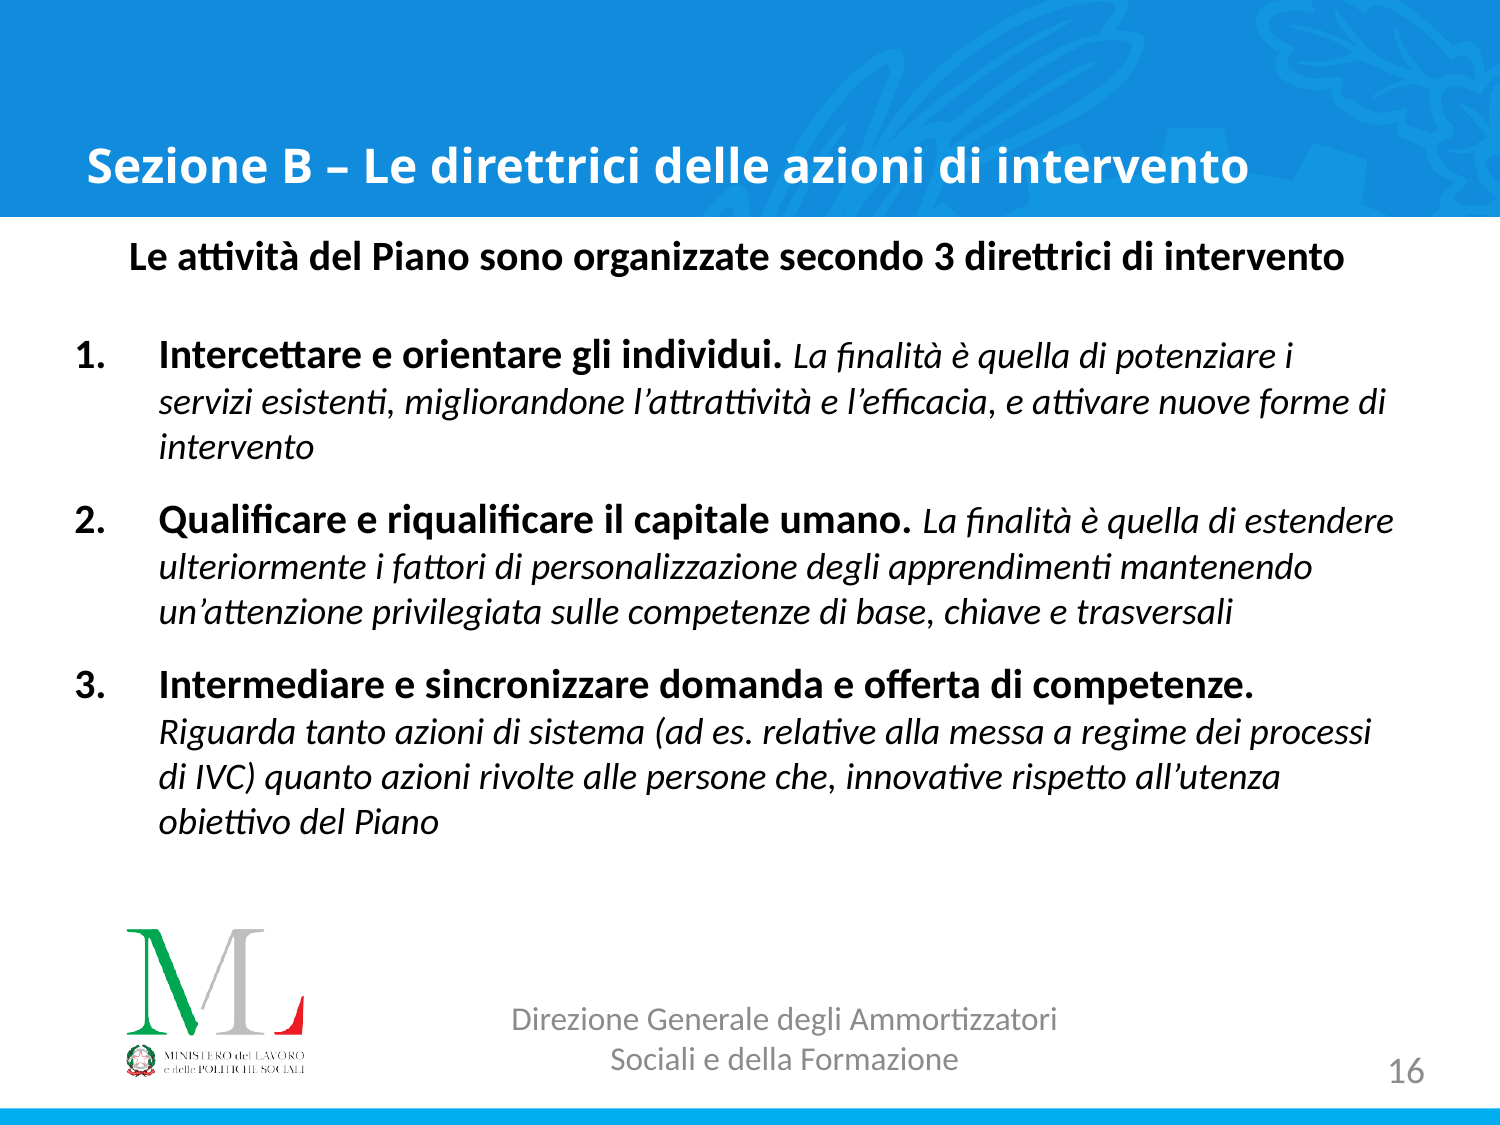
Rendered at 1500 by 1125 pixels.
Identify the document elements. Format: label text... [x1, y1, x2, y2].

slide_number 16 [1080, 1046, 1425, 1103]
footer Direzione Generale degli Ammortizzatori Sociali e della Formazione [500, 997, 1070, 1078]
text_box Intercettare e orientare gli individui. La finalità è quella di potenziare i servizi esistenti, migliorandone l’attrattività e l’efficacia, e attivare nuove forme di intervento Qualificare e riqualificare il capitale umano. La finalità è quella di estendere ulteriormente i fattori di personalizzazione degli apprendimenti mantenendo un’attenzione privilegiata sulle competenze di base, chiave e trasversali Intermediare e sincronizzare domanda e offerta di competenze. Riguarda tanto azioni di sistema (ad es. relative alla messa a regime dei processi di IVC) quanto azioni rivolte alle persone che, innovative rispetto all’utenza obiettivo del Piano [59, 319, 1411, 850]
title Sezione B – Le direttrici delle azioni di intervento [86, 135, 1414, 194]
picture [126, 929, 304, 1077]
text_box Le attività del Piano sono organizzate secondo 3 direttrici di intervento [50, 217, 1425, 287]
picture [0, 0, 1500, 217]
